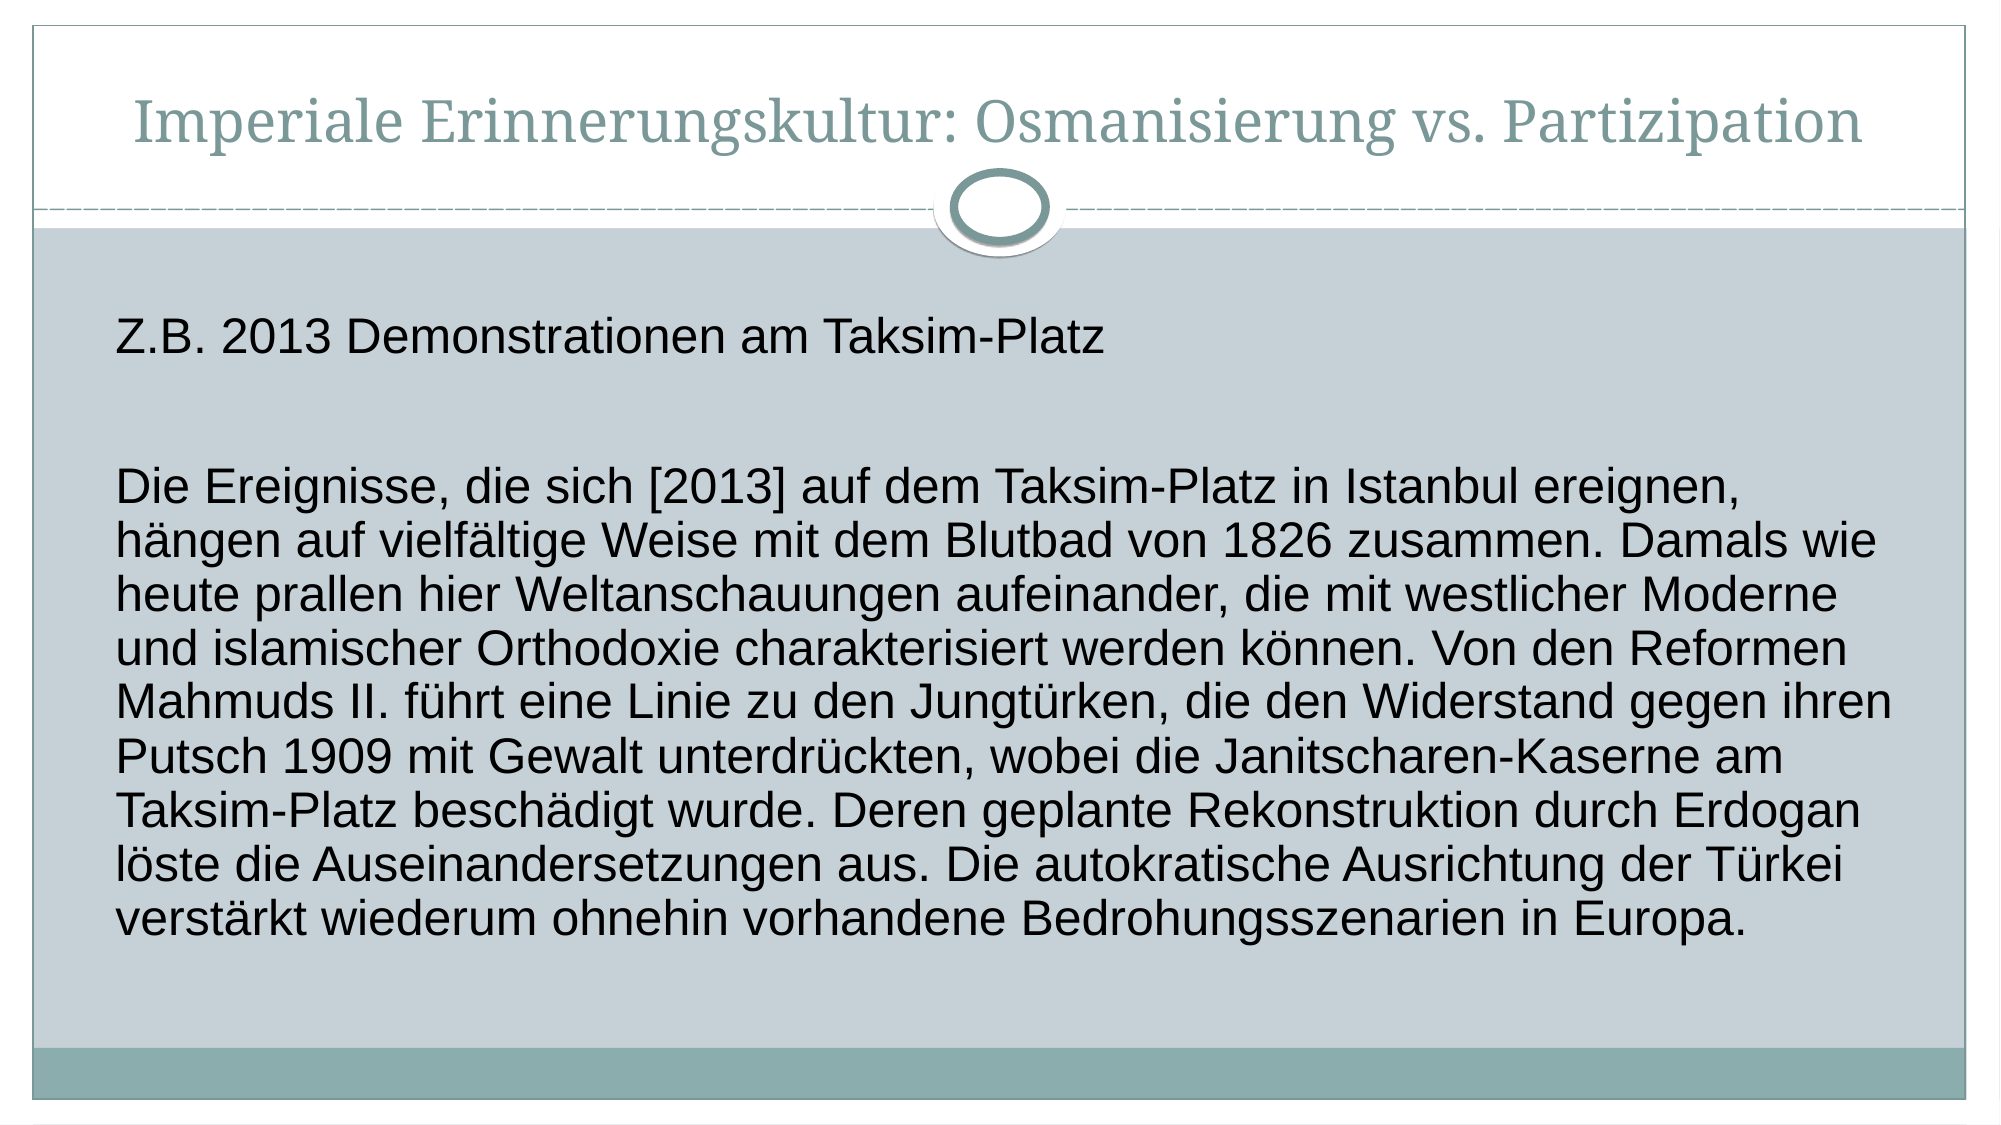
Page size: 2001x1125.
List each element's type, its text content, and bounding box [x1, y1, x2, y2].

text_box [1391, 79, 1867, 140]
text_box Imperiale Erinnerungskultur: Osmanisierung vs. Partizipation [65, 37, 1933, 162]
subtitle Z.B. 2013 Demonstrationen am Taksim-Platz Die Ereignisse, die sich [2013] auf dem Taksim-Platz in Istanbul ereignen, hängen auf vielfältige Weise mit dem Blutbad von 1826 zusammen. Damals wie heute prallen hier Weltanschauungen aufeinander, die mit westlicher Moderne und islamischer Orthodoxie charakterisiert werden können. Von den Reformen Mahmuds II. führt eine Linie zu den Jungtürken, die den Widerstand gegen ihren Putsch 1909 mit Gewalt unterdrückten, wobei die Janitscharen-Kaserne am Taksim-Platz beschädigt wurde. Deren geplante Rekonstruktion durch Erdogan löste die Auseinandersetzungen aus. Die autokratische Ausrichtung der Türkei verstärkt wiederum ohnehin vorhandene Bedrohungsszenarien in Europa. [115, 305, 1916, 1035]
